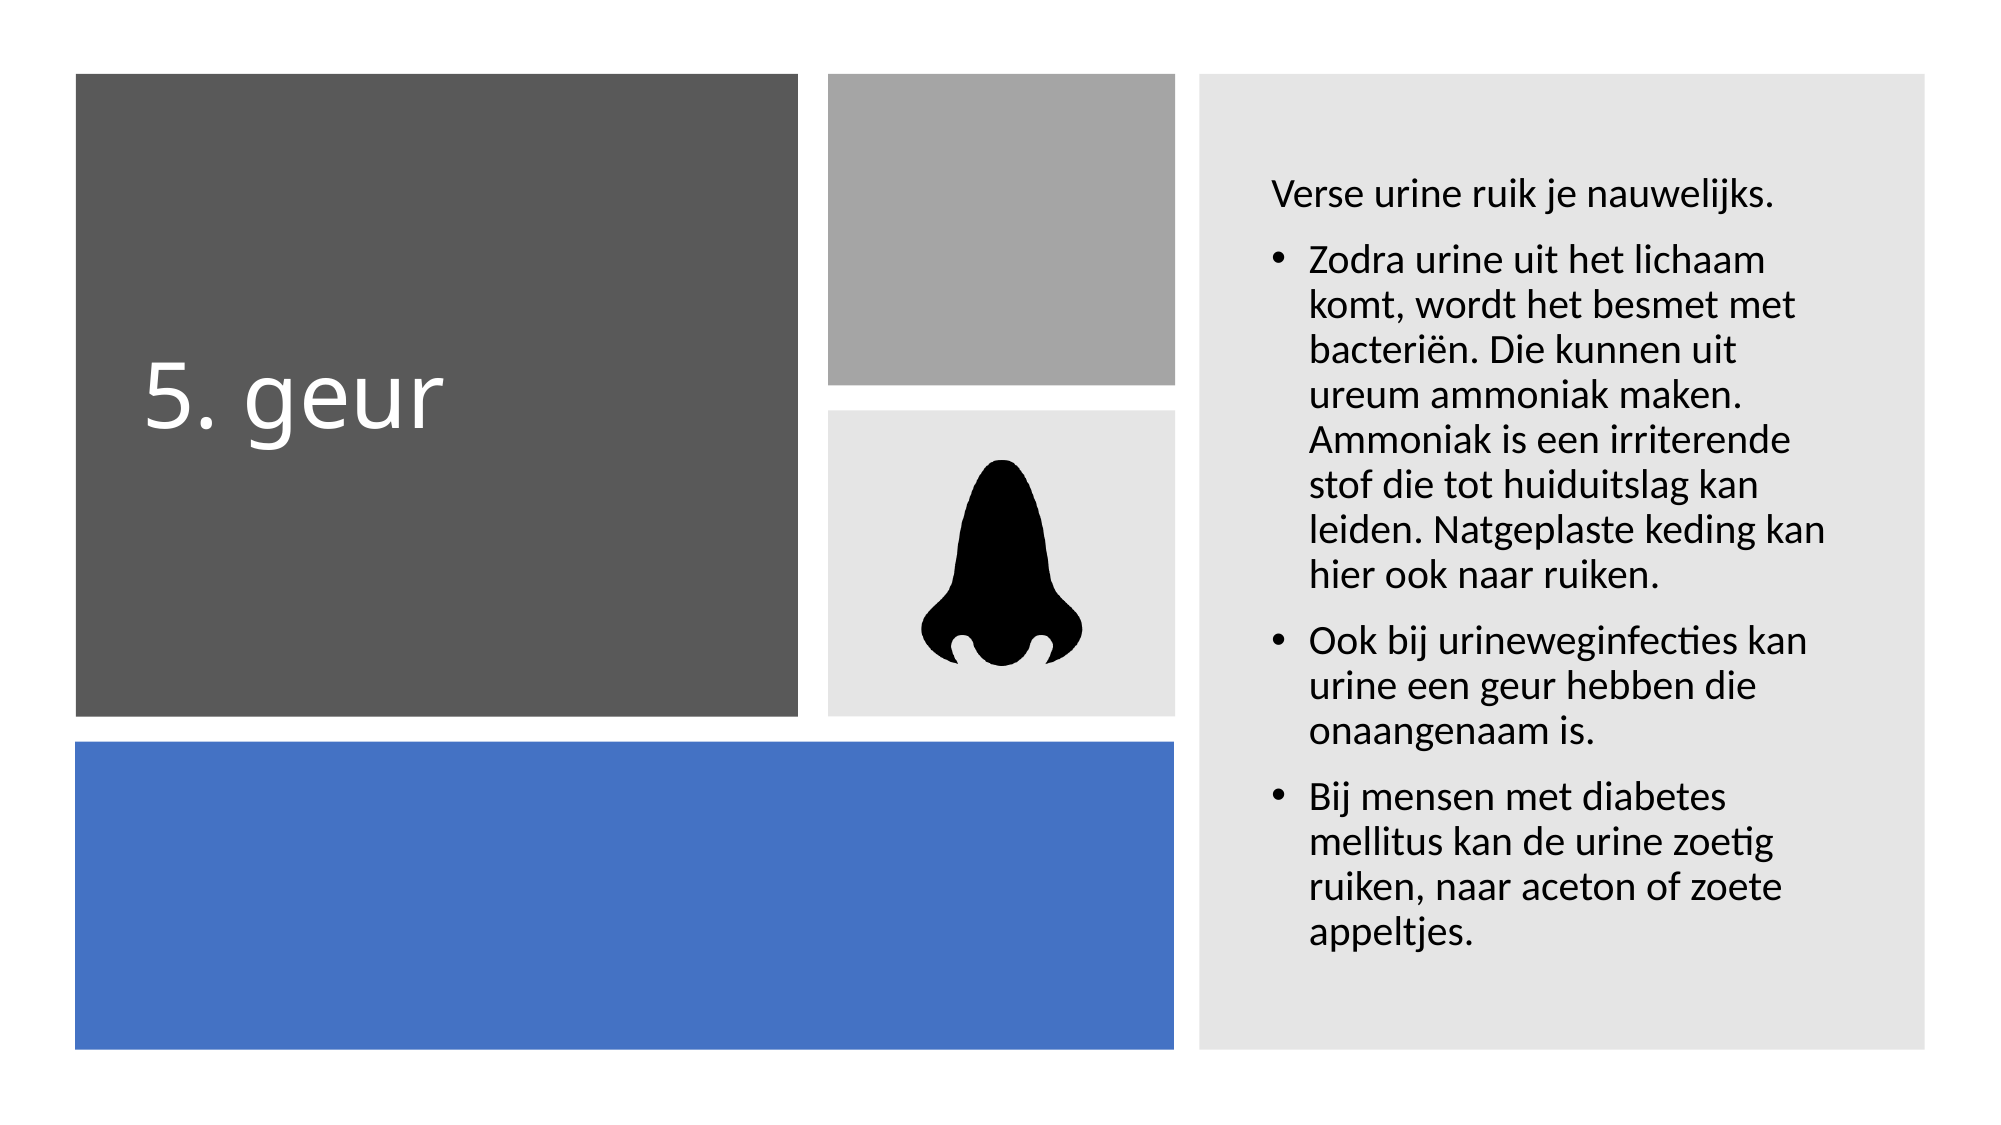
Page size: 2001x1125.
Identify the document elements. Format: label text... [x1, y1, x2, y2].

title 5. geur [127, 125, 744, 673]
text_box [74, 741, 1175, 1051]
text_box [1198, 73, 1926, 1051]
picture [866, 427, 1137, 698]
text_box [827, 409, 1176, 717]
text_box [827, 73, 1176, 386]
list Verse urine ruik je nauwelijks. Zodra urine uit het lichaam komt, wordt het besmet met bacteriën. Die kunnen uit ureum ammoniak maken. Ammoniak is een irriterende stof die tot huiduitslag kan leiden. Natgeplaste keding kan hier ook naar ruiken. Ook bij urineweginfecties kan urine een geur hebben die onaangenaam is. Bij mensen met diabetes mellitus kan de urine zoetig ruiken, naar aceton of zoete appeltjes. [1256, 130, 1873, 996]
text_box [75, 73, 799, 718]
